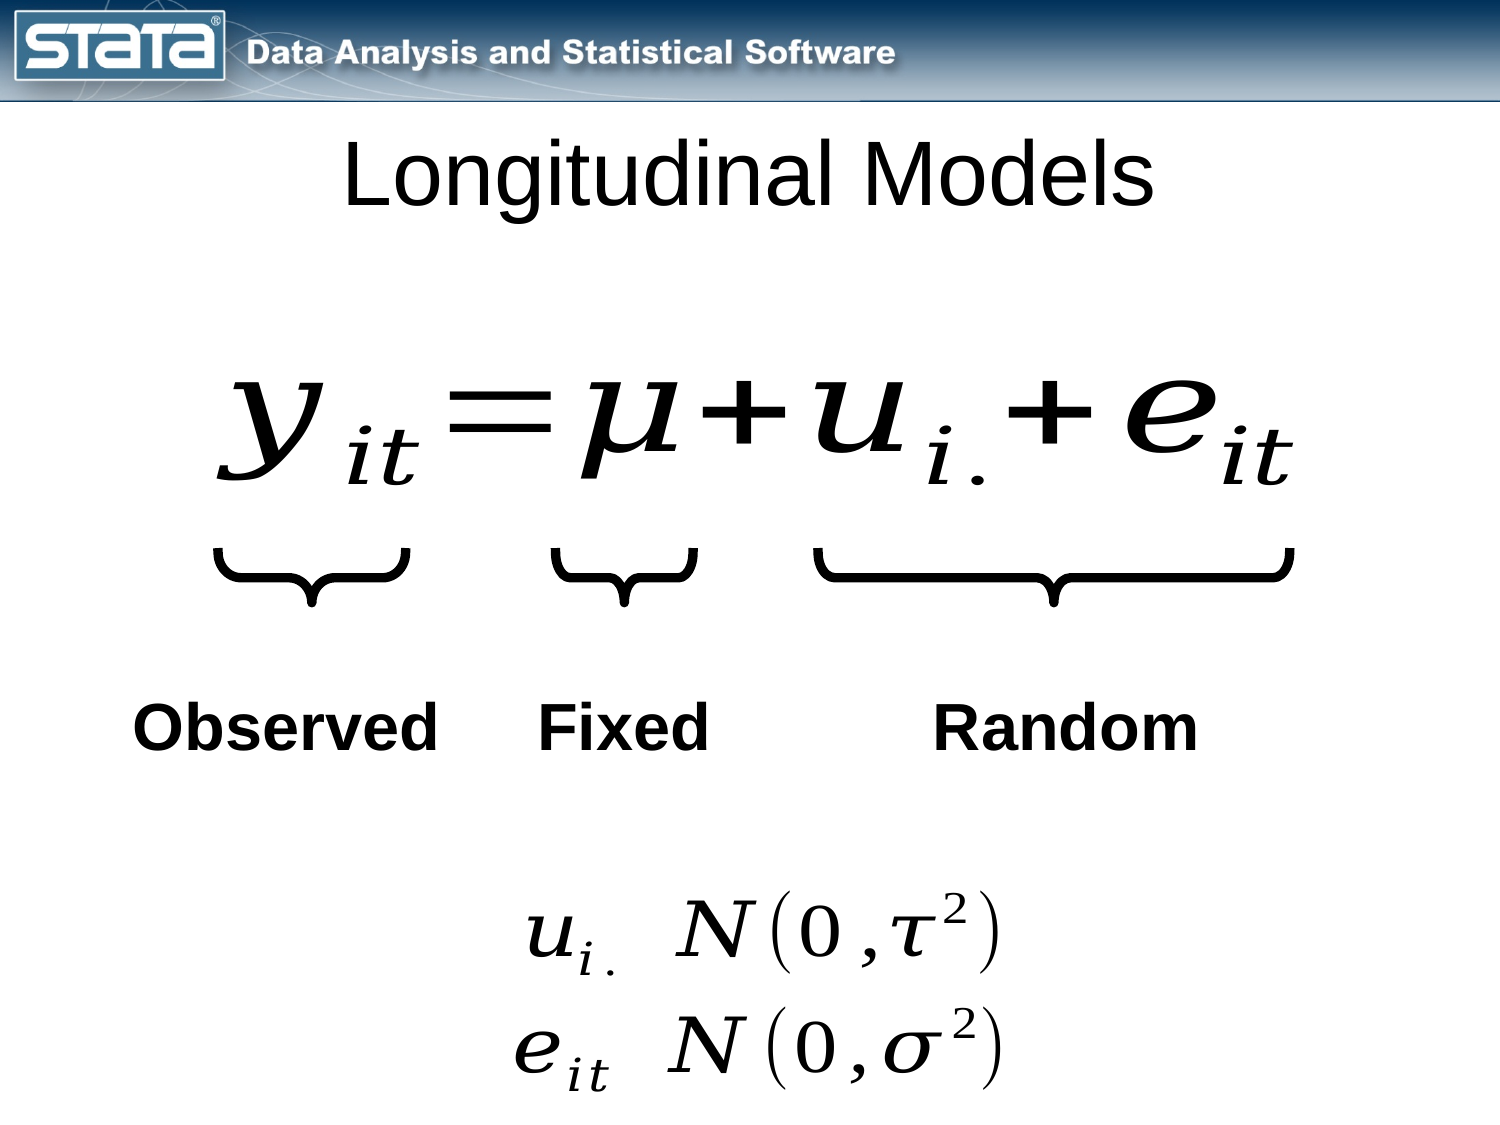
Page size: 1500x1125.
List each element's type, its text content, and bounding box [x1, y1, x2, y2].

text_box [818, 552, 1290, 603]
text_box Fixed [522, 676, 727, 772]
text_box Random [918, 676, 1215, 772]
text_box [218, 552, 406, 603]
picture [0, 0, 1500, 102]
text_box Observed [118, 676, 456, 772]
text_box [555, 552, 694, 603]
title Longitudinal Models [0, 109, 1500, 238]
